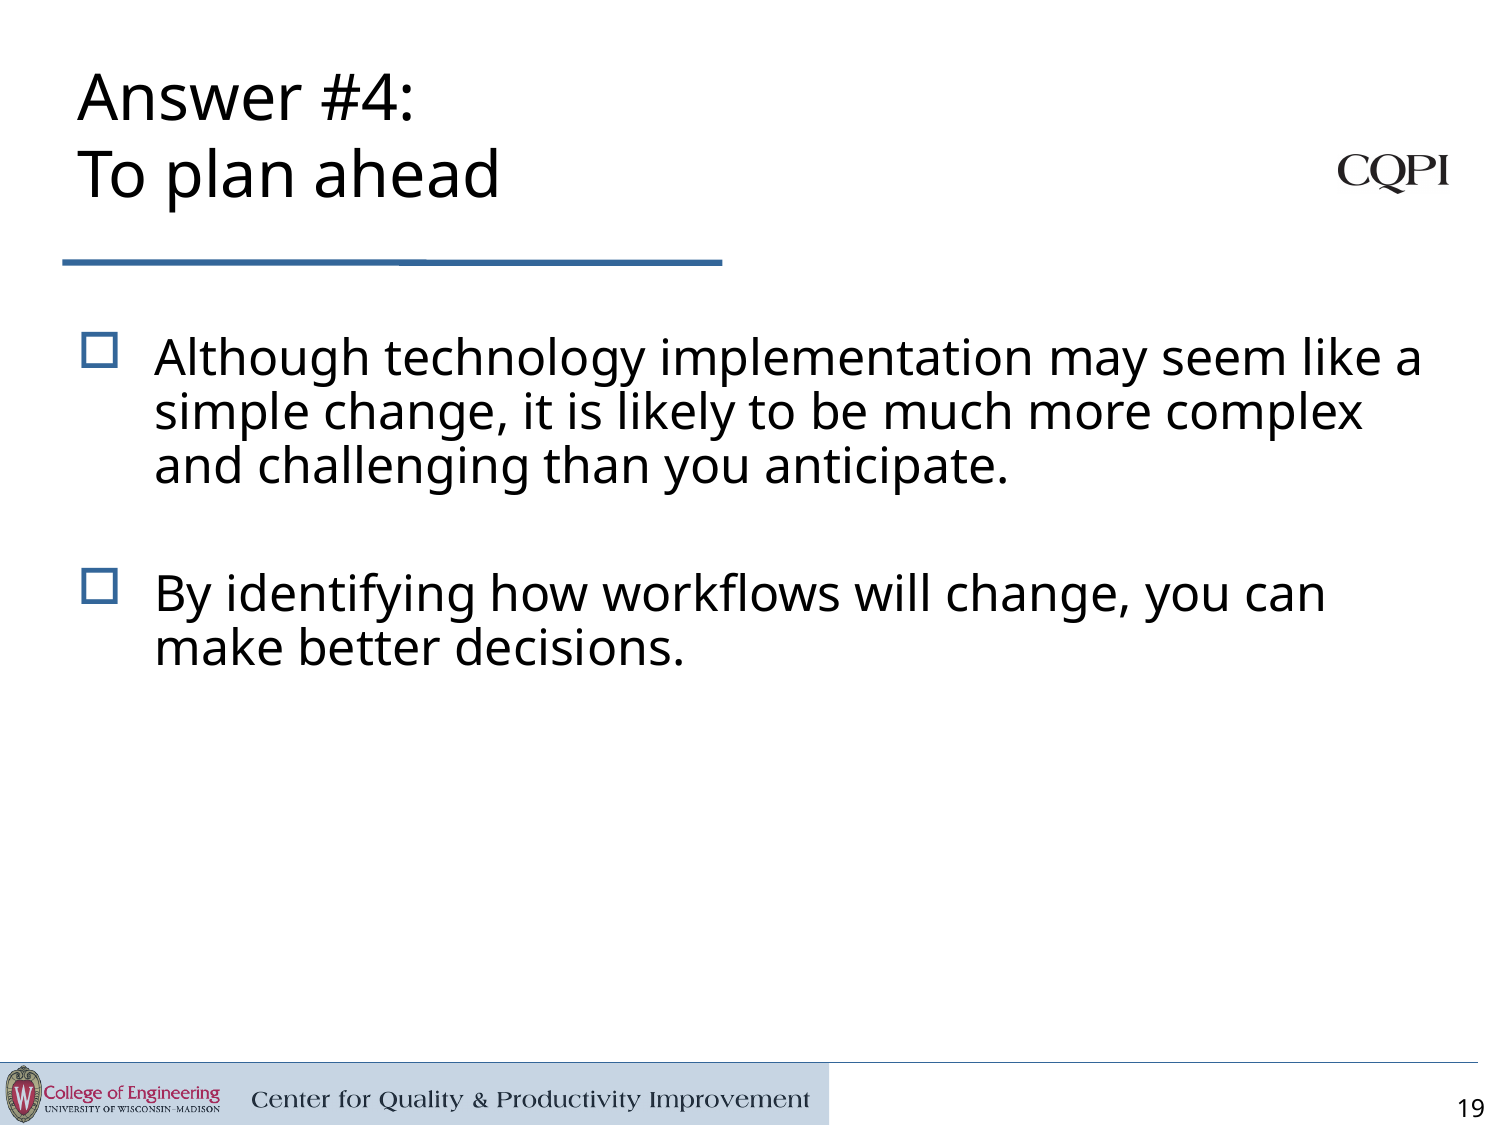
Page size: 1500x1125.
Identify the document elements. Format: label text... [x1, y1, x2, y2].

picture [1337, 154, 1450, 194]
list Although technology implementation may seem like a simple change, it is likely to be much more complex and challenging than you anticipate. By identifying how workflows will change, you can make better decisions. [62, 324, 1445, 983]
picture [251, 1090, 810, 1112]
title Answer #4: To plan ahead [62, 20, 1288, 246]
picture [0, 1063, 225, 1125]
